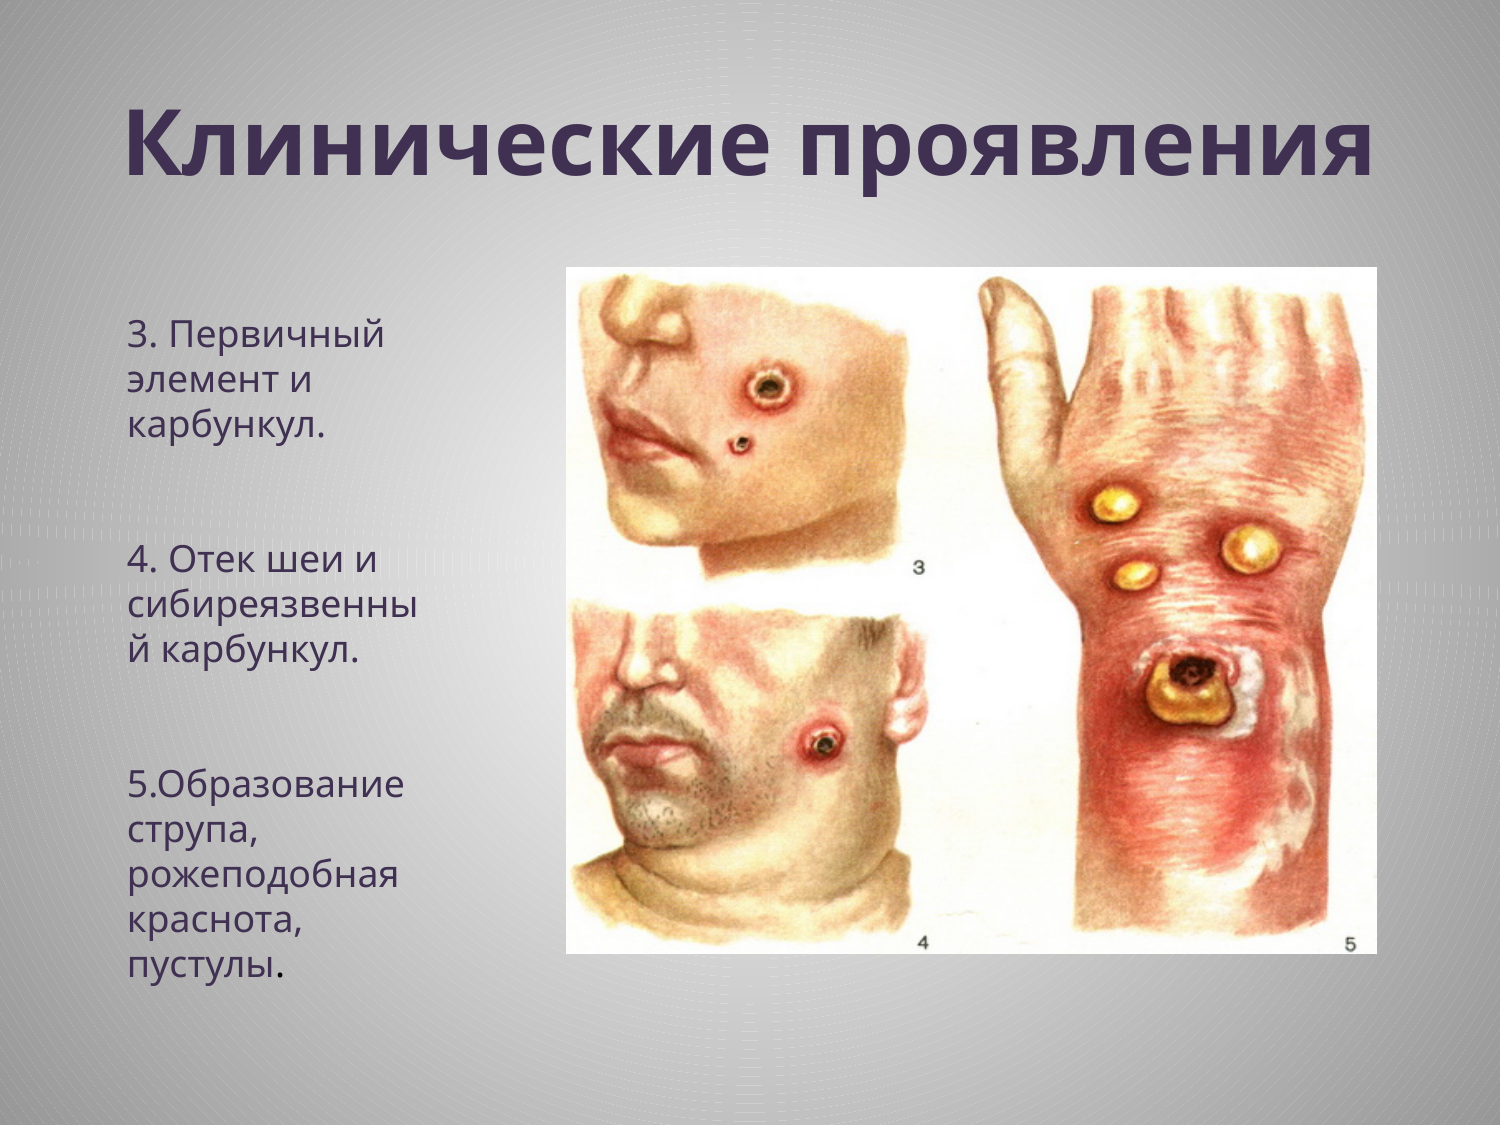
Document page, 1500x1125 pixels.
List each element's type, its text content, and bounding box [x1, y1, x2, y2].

title Клинические проявления [75, 45, 1425, 233]
text_box 3. Первичный элемент и карбункул. 4. Отек шеи и сибиреязвенный карбункул. 5.Образование струпа, рожеподобная краснота, пустулы. [112, 302, 455, 993]
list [566, 266, 1377, 955]
